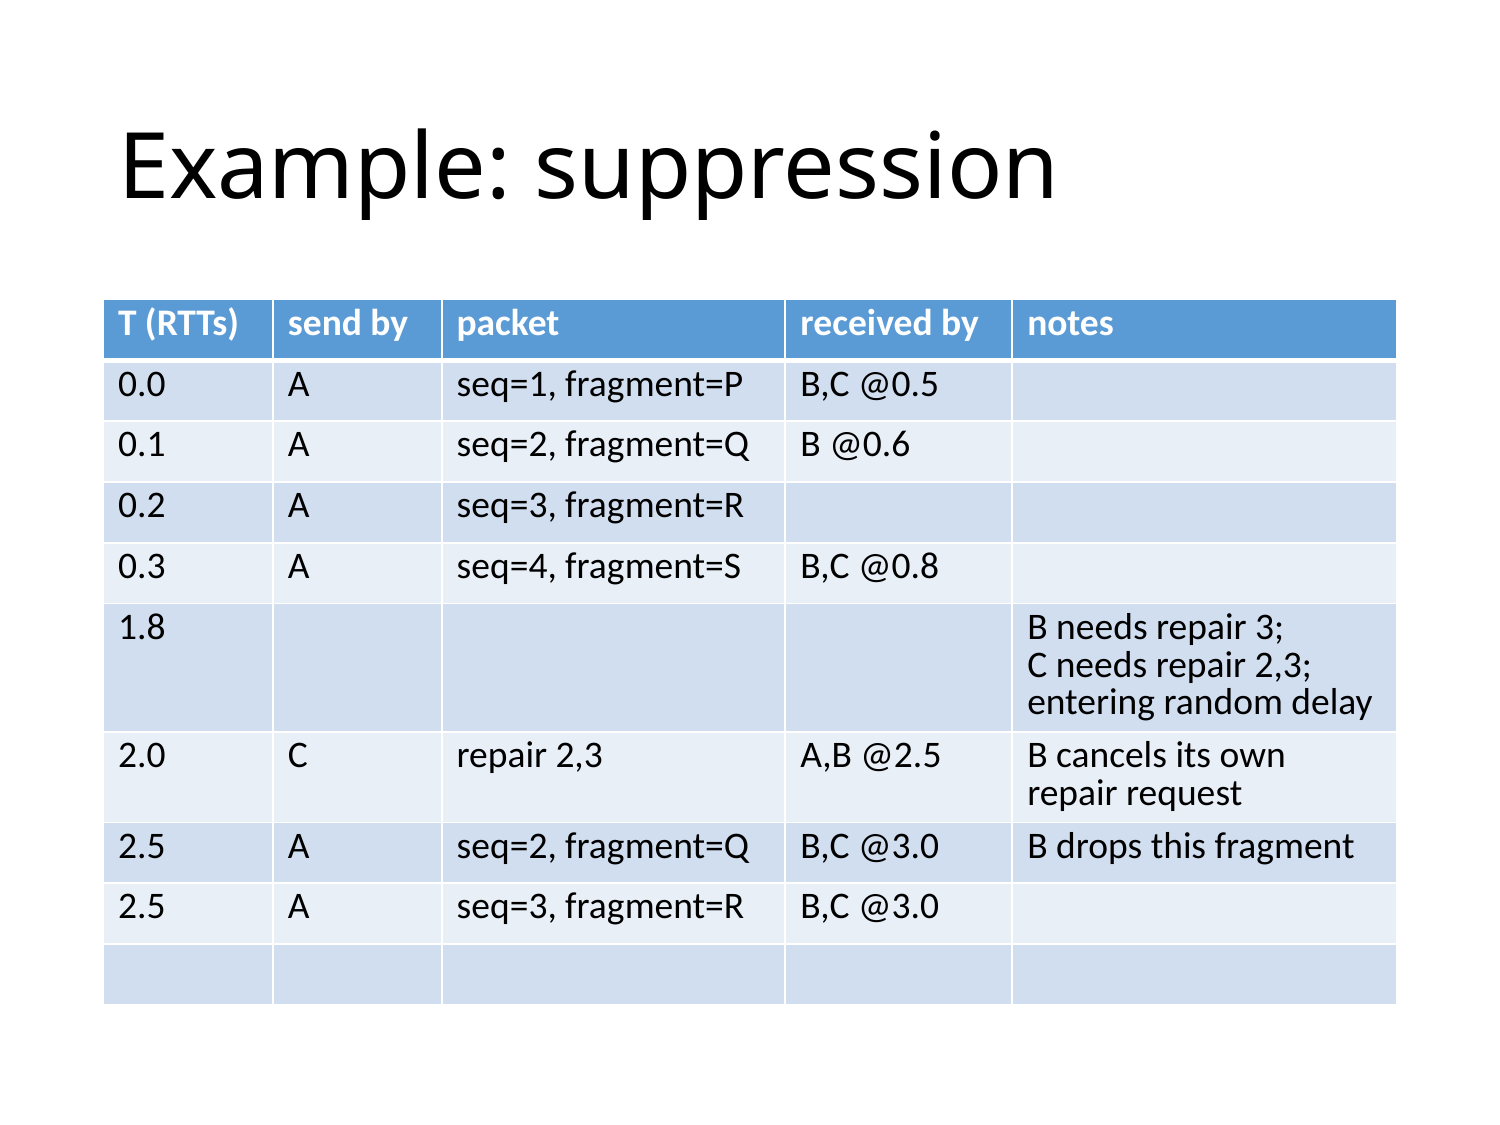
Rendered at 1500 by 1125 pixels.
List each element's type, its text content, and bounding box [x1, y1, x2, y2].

table_cell [443, 604, 784, 731]
table_header send by [274, 300, 441, 358]
table_cell seq=2, fragment=Q [443, 823, 784, 882]
table_cell seq=2, fragment=Q [443, 422, 784, 481]
table_cell [786, 483, 1011, 542]
table_cell B drops this fragment [1013, 823, 1396, 882]
table_cell [786, 945, 1011, 1004]
table_cell 1.8 [104, 604, 272, 731]
table_header received by [786, 300, 1011, 358]
table_cell [274, 945, 441, 1004]
table_cell B,C @0.8 [786, 544, 1011, 603]
table_cell [1013, 544, 1396, 603]
table_cell A,B @2.5 [786, 733, 1011, 822]
table_cell A [274, 823, 441, 882]
table_cell [786, 604, 1011, 731]
table_cell [1013, 483, 1396, 542]
table_cell B,C @3.0 [786, 823, 1011, 882]
table_cell [1013, 422, 1396, 481]
table_cell seq=4, fragment=S [443, 544, 784, 603]
table_cell B,C @0.5 [786, 363, 1011, 420]
table_header packet [443, 300, 784, 358]
table_cell A [274, 483, 441, 542]
table_cell A [274, 884, 441, 943]
table_cell 0.0 [104, 363, 272, 420]
table_cell 0.2 [104, 483, 272, 542]
table_cell [104, 945, 272, 1004]
table_cell seq=1, fragment=P [443, 363, 784, 420]
table_header T (RTTs) [104, 300, 272, 358]
table_cell A [274, 363, 441, 420]
table_cell B needs repair 3; C needs repair 2,3; entering random delay [1013, 604, 1396, 731]
table_cell [1013, 945, 1396, 1004]
table_cell 0.1 [104, 422, 272, 481]
table_cell seq=3, fragment=R [443, 884, 784, 943]
table_cell repair 2,3 [443, 733, 784, 822]
table_cell [1013, 363, 1396, 420]
table_cell C [274, 733, 441, 822]
table_cell seq=3, fragment=R [443, 483, 784, 542]
table_cell A [274, 544, 441, 603]
table_cell [1013, 884, 1396, 943]
title Example: suppression [103, 59, 1397, 278]
table_cell 0.3 [104, 544, 272, 603]
table_cell B @0.6 [786, 422, 1011, 481]
table_header notes [1013, 300, 1396, 358]
table_cell [443, 945, 784, 1004]
table_cell 2.5 [104, 884, 272, 943]
table_cell 2.0 [104, 733, 272, 822]
table_cell [274, 604, 441, 731]
table_cell B,C @3.0 [786, 884, 1011, 943]
table_cell 2.5 [104, 823, 272, 882]
table_cell B cancels its own repair request [1013, 733, 1396, 822]
table_cell A [274, 422, 441, 481]
